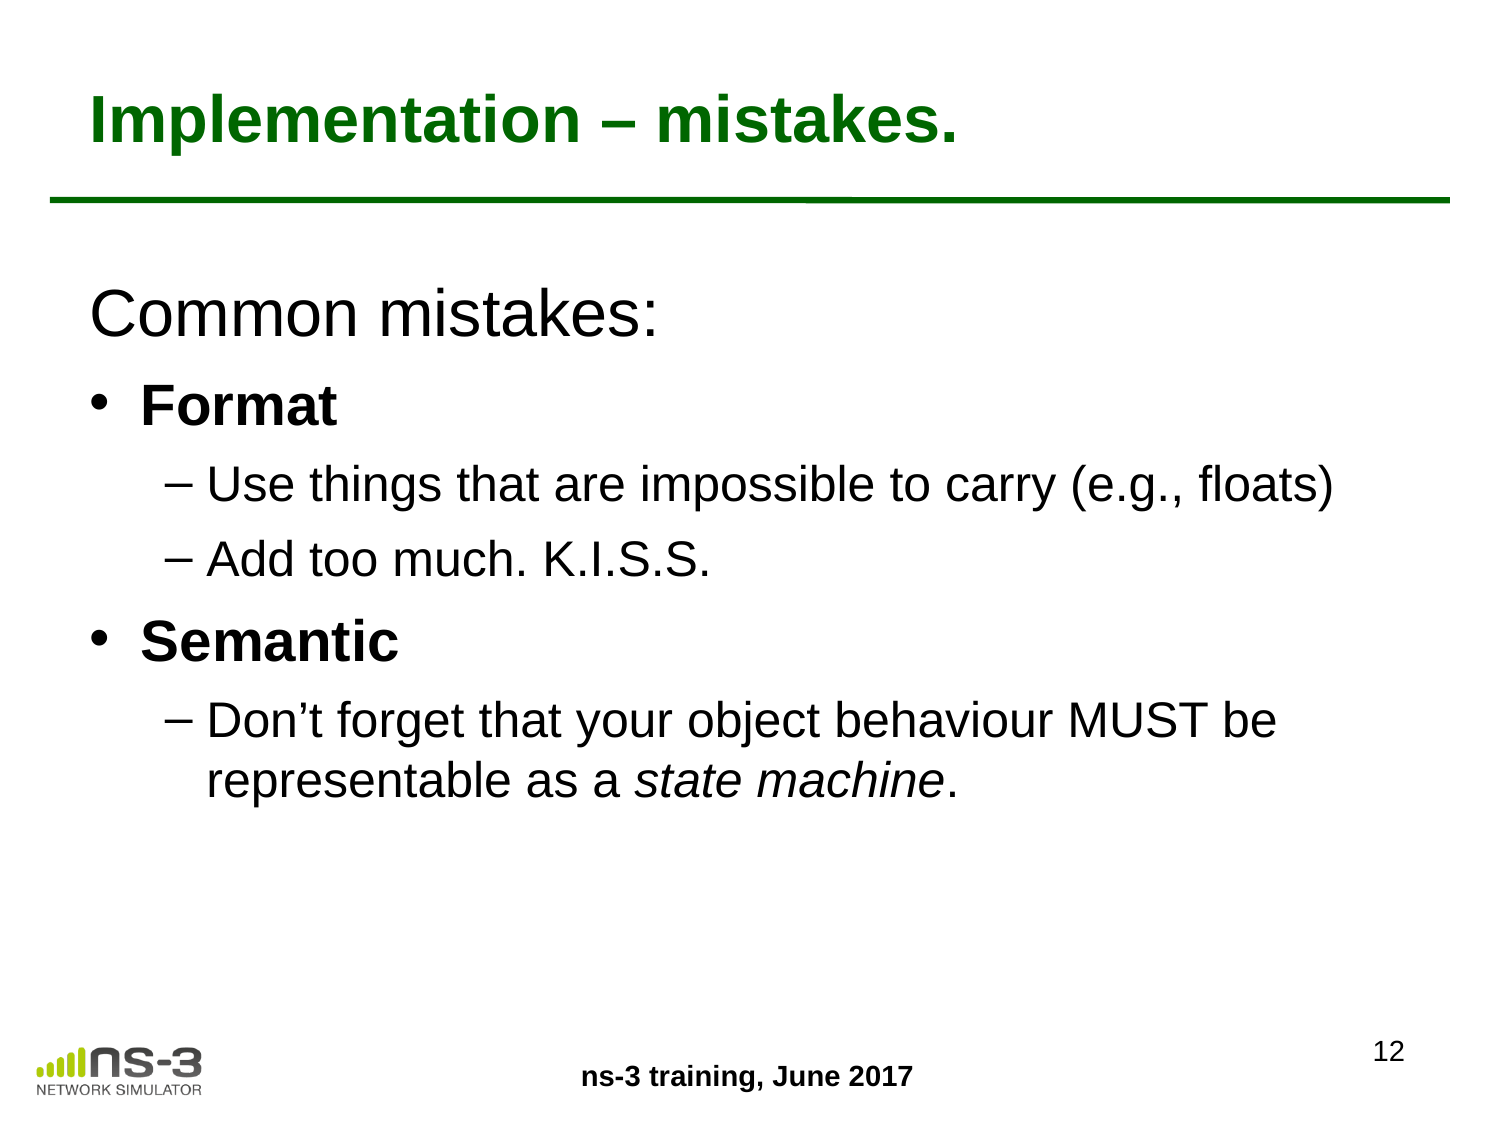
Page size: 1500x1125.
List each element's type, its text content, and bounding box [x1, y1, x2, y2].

slide_number 12 [1074, 1024, 1421, 1101]
title Implementation – mistakes. [74, 28, 1426, 205]
footer ns-3 training, June 2017 [512, 1049, 983, 1125]
picture [24, 1017, 213, 1125]
list Common mistakes: Format Use things that are impossible to carry (e.g., floats) Add too much. K.I.S.S. Semantic Don’t forget that your object behaviour MUST be representable as a state machine. [74, 262, 1426, 1001]
